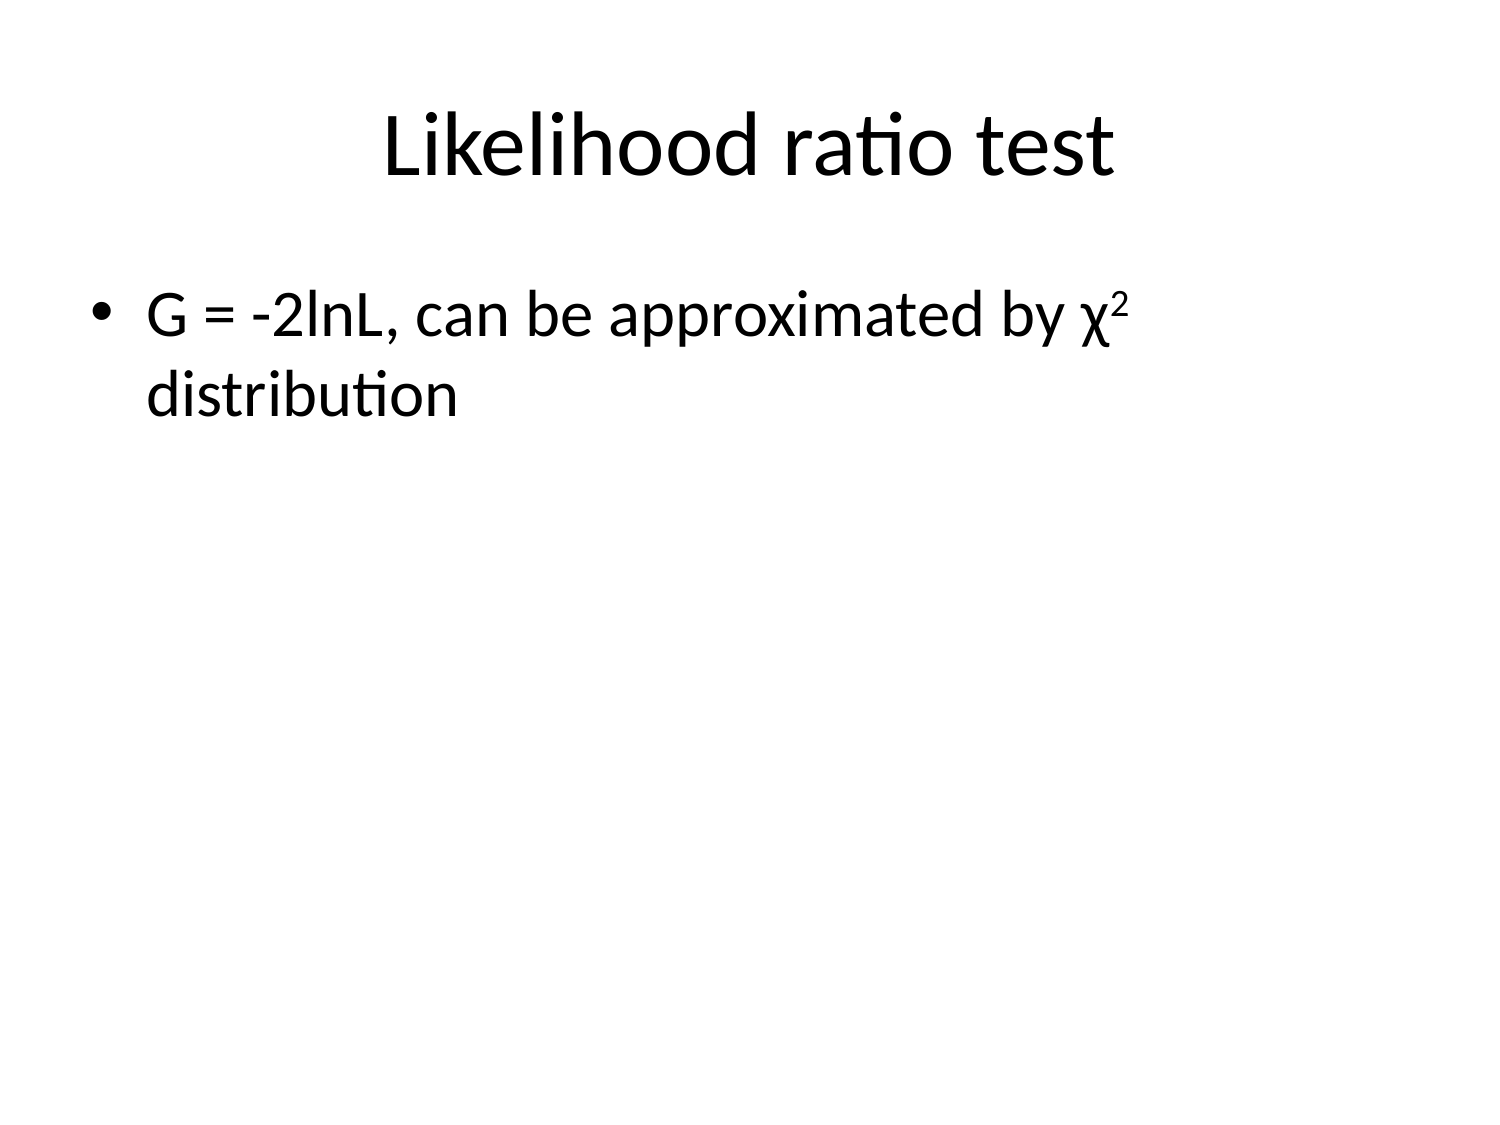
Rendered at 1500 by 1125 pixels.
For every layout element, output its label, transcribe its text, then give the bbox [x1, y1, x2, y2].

list G = -2lnL, can be approximated by χ2 distribution [75, 262, 1425, 1005]
title Likelihood ratio test [75, 45, 1425, 233]
